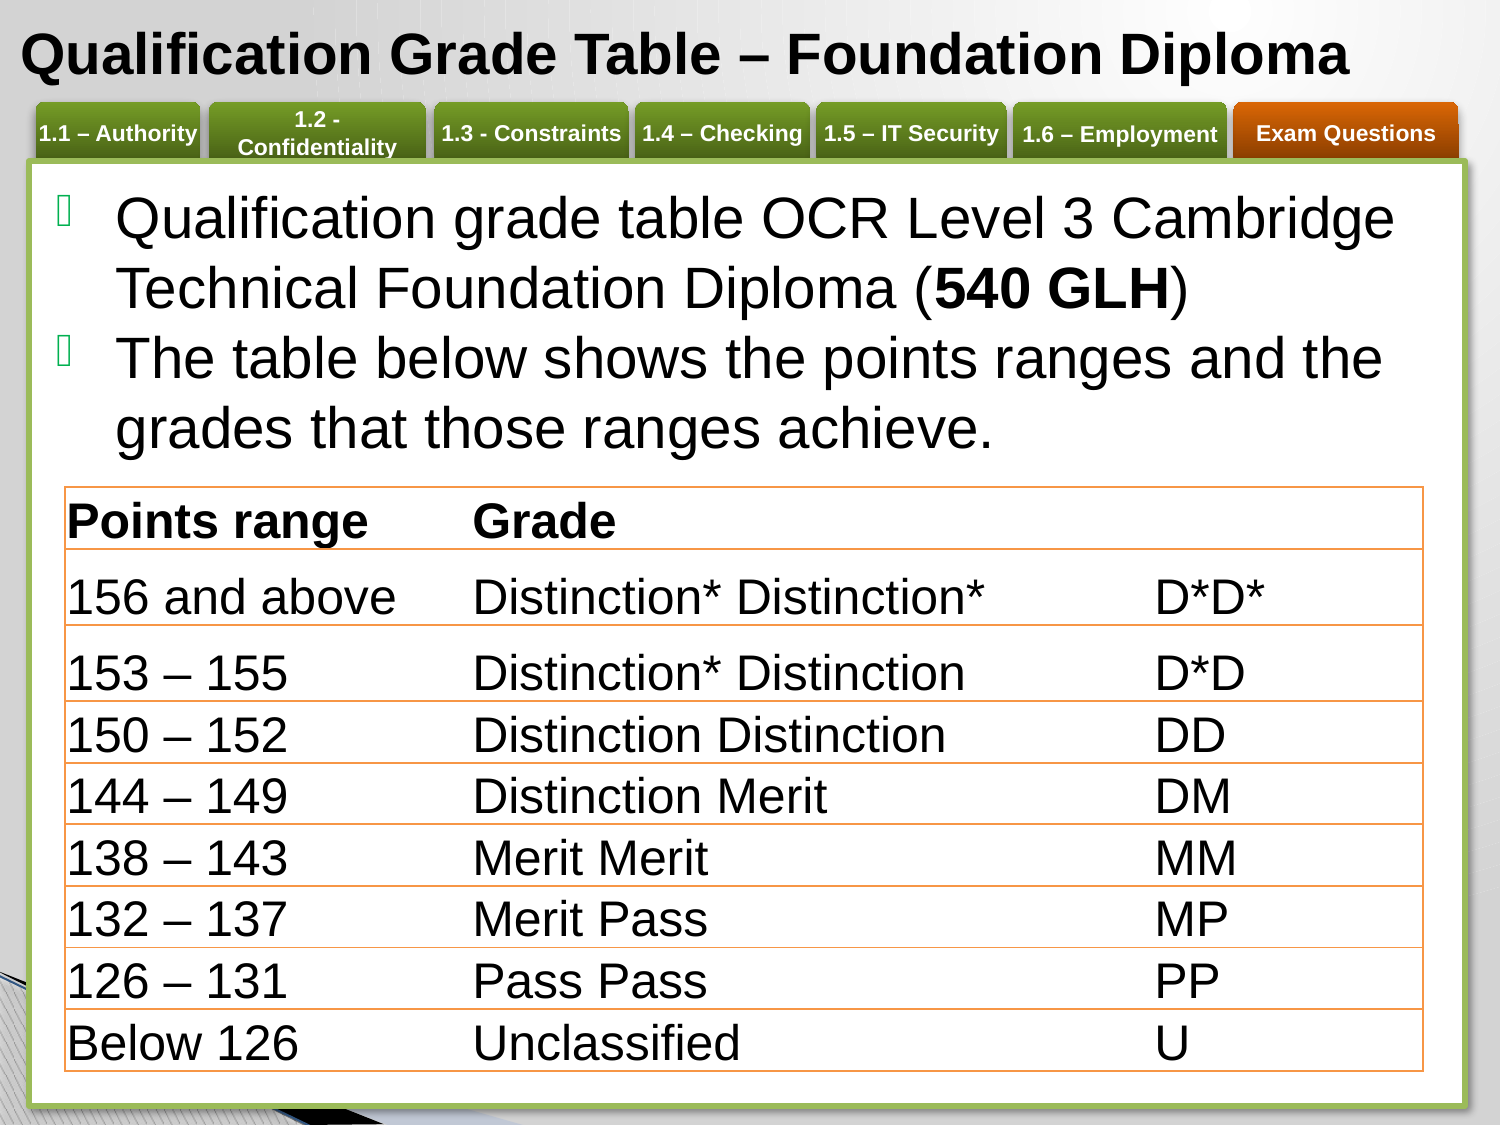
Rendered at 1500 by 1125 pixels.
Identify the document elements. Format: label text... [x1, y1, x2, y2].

table_cell 144 – 149 [66, 764, 471, 823]
text_box Qualification grade table OCR Level 3 Cambridge Technical Foundation Diploma (540 GLH) The table below shows the points ranges and the grades that those ranges achieve. [41, 172, 1447, 468]
table_cell 150 – 152 [66, 702, 471, 762]
title Qualification Grade Table – Foundation Diploma [5, 0, 1447, 102]
table_cell Unclassified [471, 1010, 1153, 1070]
table_cell Pass Pass [471, 948, 1153, 1008]
table_cell Distinction* Distinction [471, 626, 1153, 700]
table_cell Below 126 [66, 1010, 471, 1070]
table_cell DM [1153, 764, 1422, 823]
table_header [1153, 488, 1422, 548]
table_cell MM [1153, 825, 1422, 885]
table_header Points range [66, 488, 471, 548]
table_cell Distinction Merit [471, 764, 1153, 823]
table_cell PP [1153, 948, 1422, 1008]
table_header Grade [471, 488, 1153, 548]
table_cell Distinction* Distinction* [471, 550, 1153, 624]
table_cell D*D* [1153, 550, 1422, 624]
table_cell Distinction Distinction [471, 702, 1153, 762]
picture [281, 1114, 303, 1125]
table_cell Merit Merit [471, 825, 1153, 885]
table_cell U [1153, 1010, 1422, 1070]
table_cell MP [1153, 887, 1422, 947]
table_cell 126 – 131 [66, 948, 471, 1008]
table_cell 156 and above [66, 550, 471, 624]
table_cell 138 – 143 [66, 825, 471, 885]
table_cell Merit Pass [471, 887, 1153, 947]
table_cell 153 – 155 [66, 626, 471, 700]
table_cell D*D [1153, 626, 1422, 700]
table_cell DD [1153, 702, 1422, 762]
table_cell 132 – 137 [66, 887, 471, 947]
text_box e [551, 0, 603, 5]
